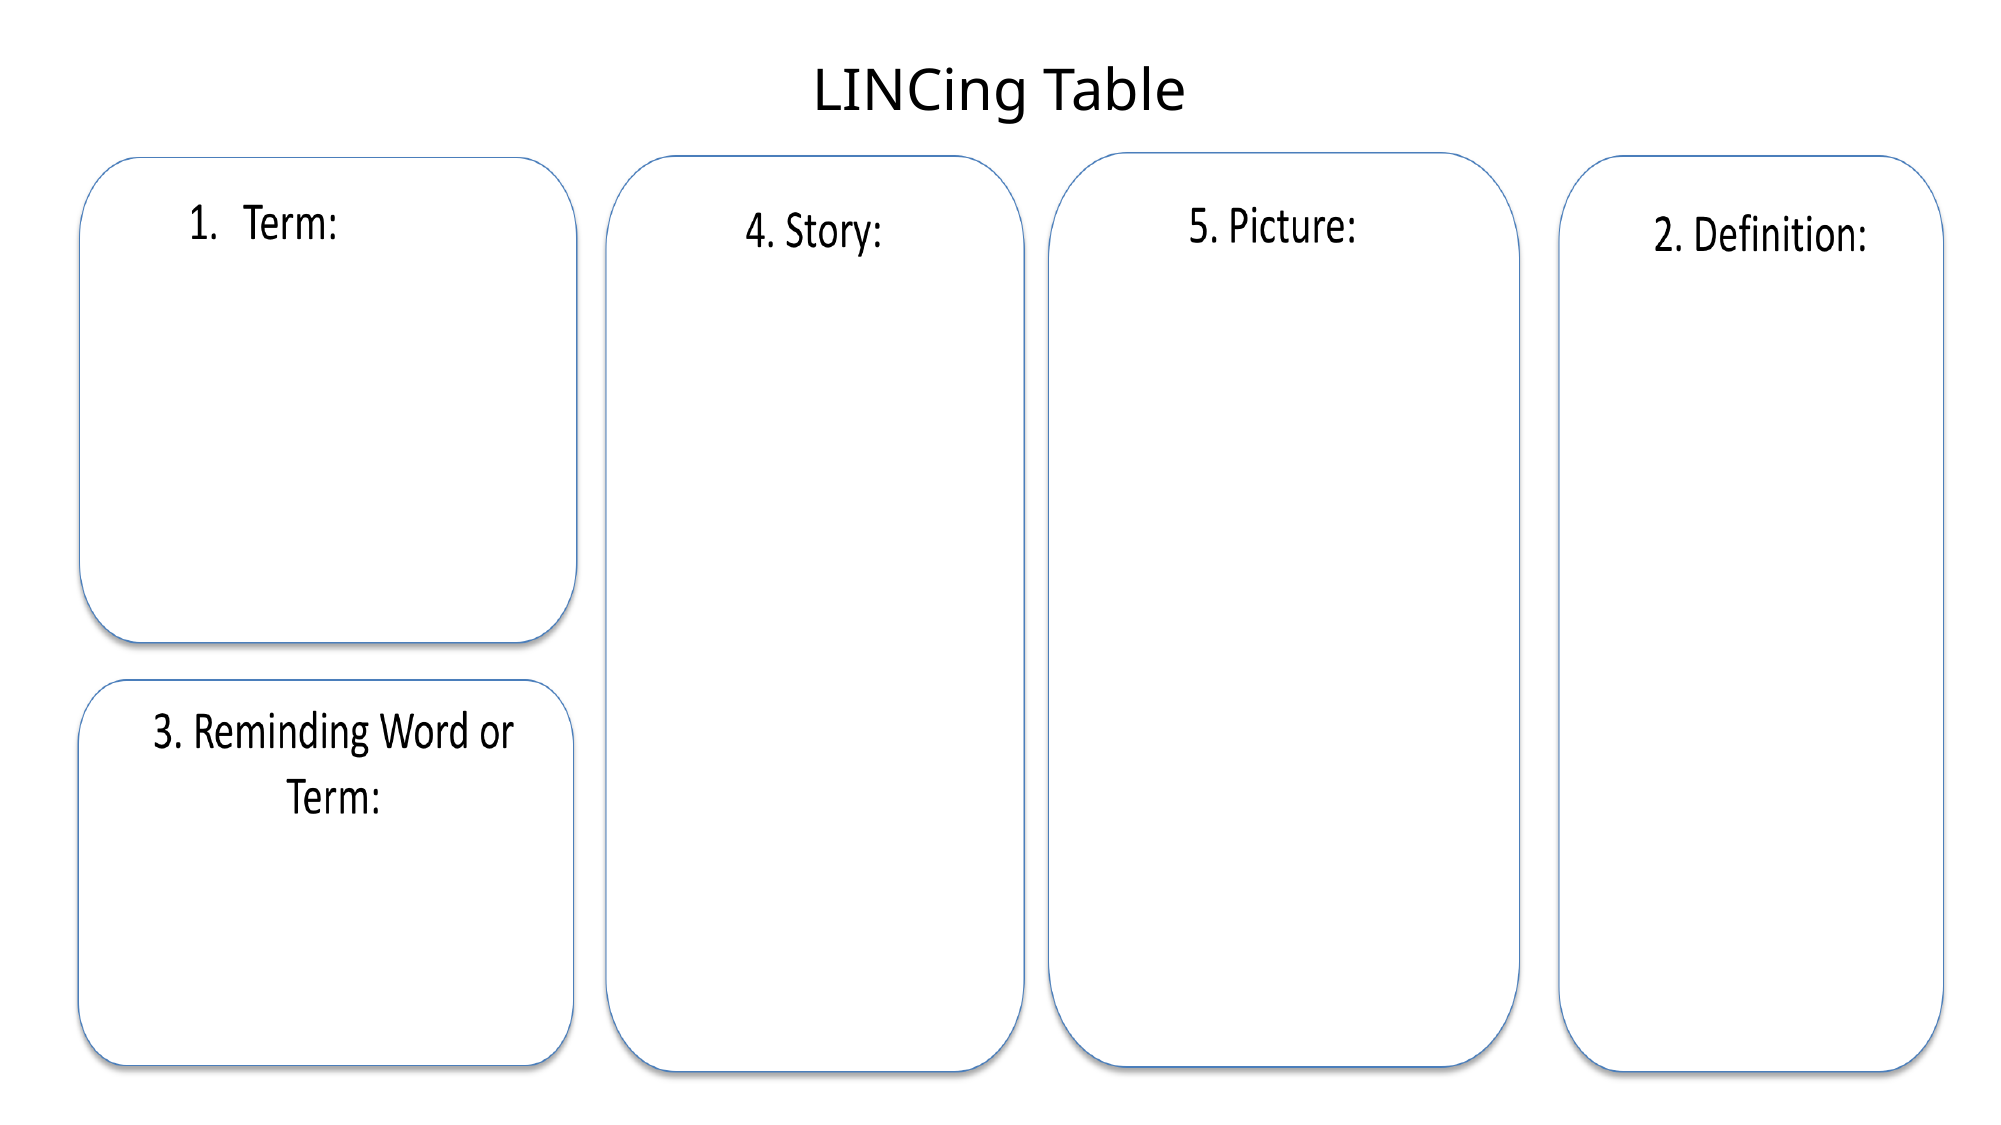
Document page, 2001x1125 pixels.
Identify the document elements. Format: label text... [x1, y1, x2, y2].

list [36, 136, 1961, 1094]
title LINCing Table [99, 45, 1900, 130]
